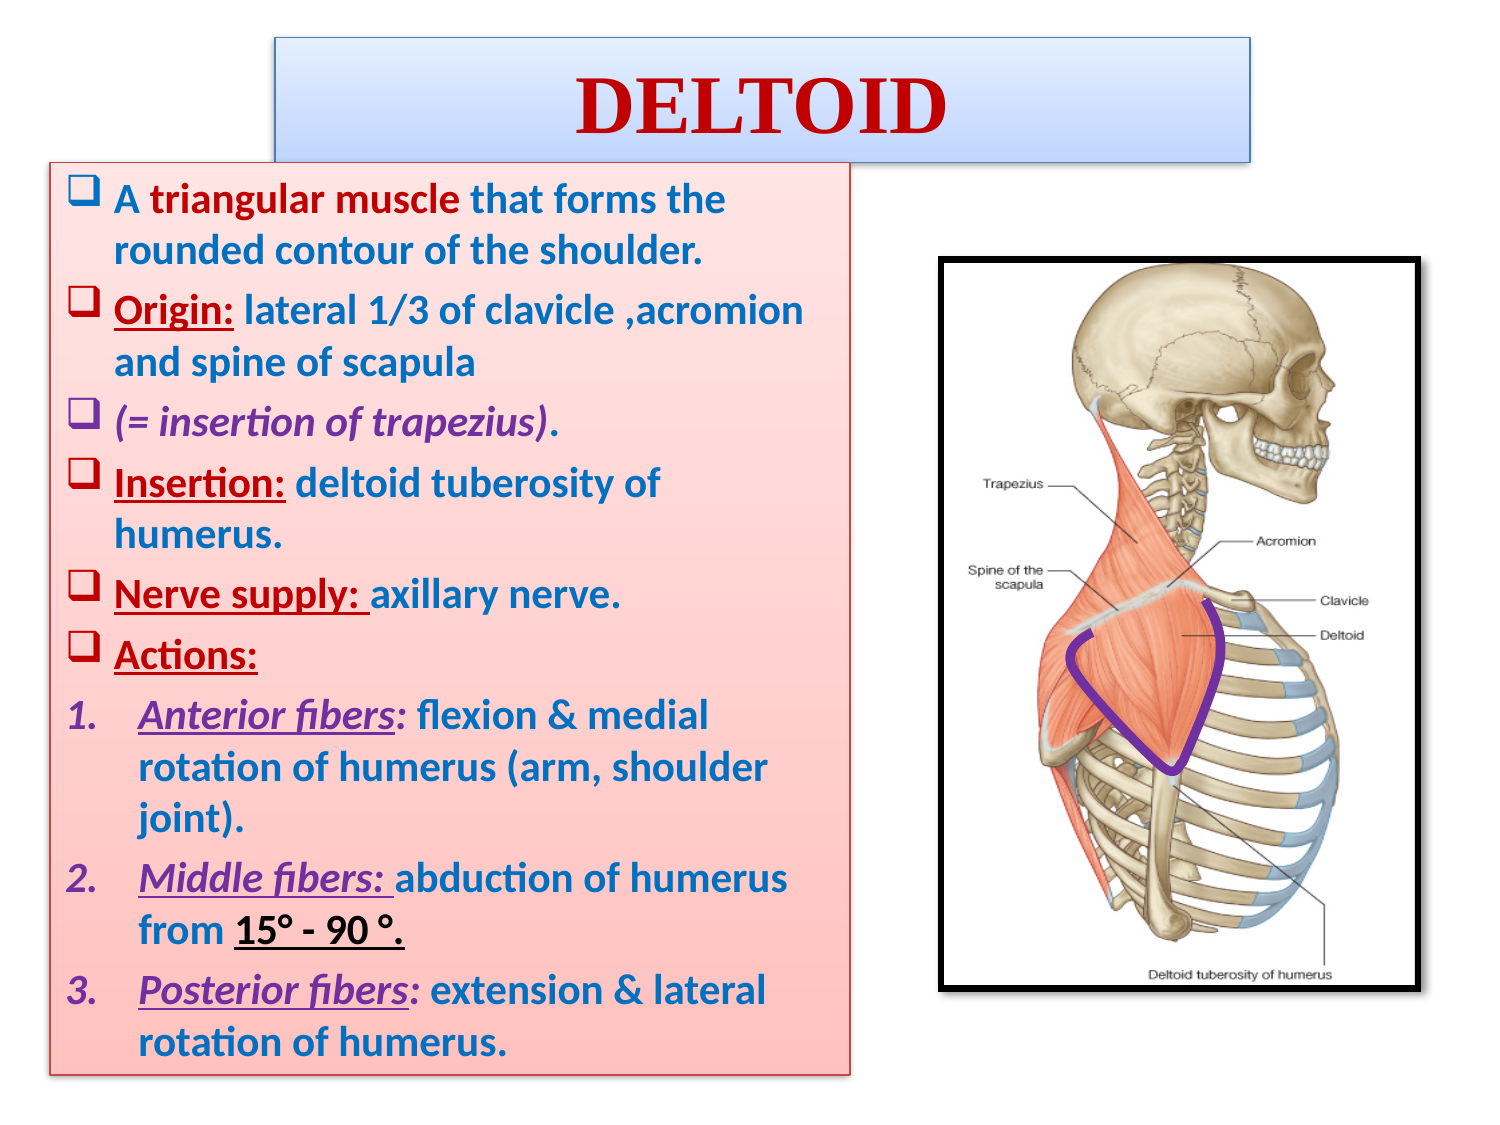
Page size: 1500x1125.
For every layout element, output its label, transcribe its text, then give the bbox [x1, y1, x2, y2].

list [943, 262, 1415, 986]
title DELTOID [274, 37, 1251, 163]
list A triangular muscle that forms the rounded contour of the shoulder. Origin: lateral 1/3 of clavicle ,acromion and spine of scapula (= insertion of trapezius). Insertion: deltoid tuberosity of humerus. Nerve supply: axillary nerve. Actions: Anterior fibers: flexion & medial rotation of humerus (arm, shoulder joint). Middle fibers: abduction of humerus from 15° - 90 °. Posterior fibers: extension & lateral rotation of humerus. [49, 162, 851, 1076]
